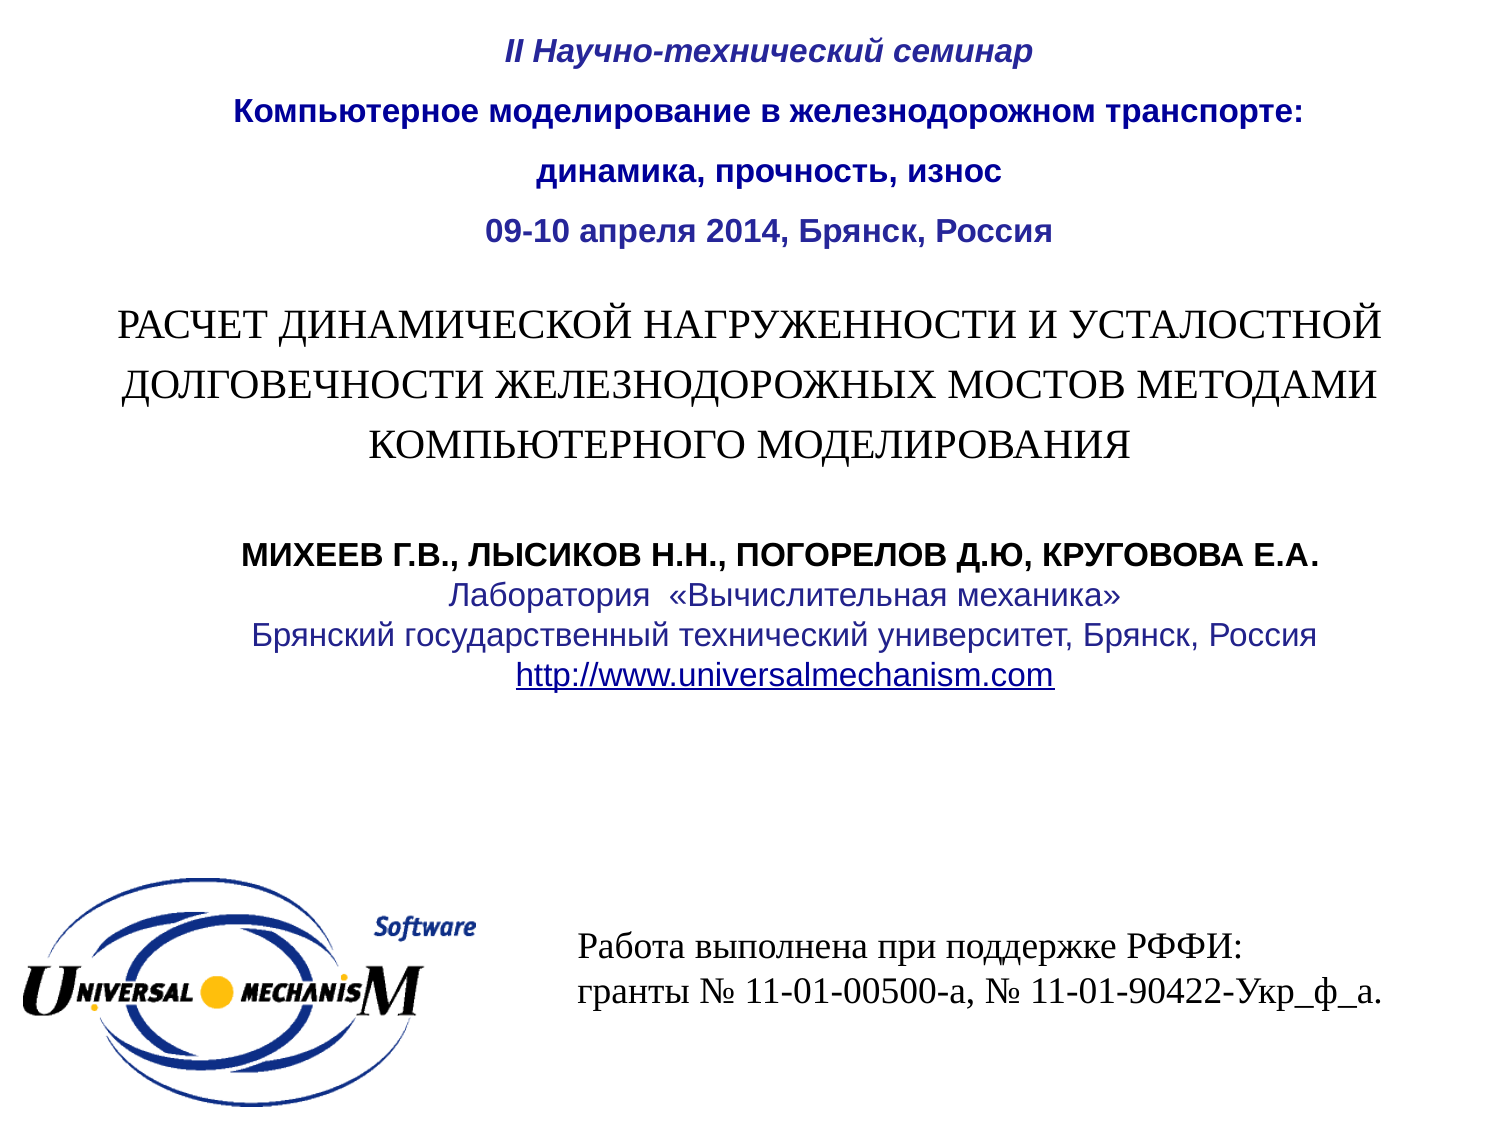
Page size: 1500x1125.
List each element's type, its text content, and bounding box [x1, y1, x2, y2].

text_box МИХЕЕВ Г.В., ЛЫСИКОВ Н.Н., ПОГОРЕЛОВ Д.Ю, КРУГОВОВА Е.А. Лаборатория «Вычислительная механика» Брянский государственный технический университет, Брянск, Россия http://www.universalmechanism.com [163, 525, 1407, 780]
picture [23, 878, 476, 1107]
text_box Работа выполнена при поддержке РФФИ: гранты № 11-01-00500-а, № 11‑01‑90422‑Укр_ф_а. [562, 913, 1418, 1019]
title РАСЧЕТ ДИНАМИЧЕСКОЙ НАГРУЖЕННОСТИ И УСТАЛОСТНОЙ ДОЛГОВЕЧНОСТИ ЖЕЛЕЗНОДОРОЖНЫХ МОСТОВ МЕТОДАМИ КОМПЬЮТЕРНОГО МОДЕЛИРОВАНИЯ [0, 246, 1500, 497]
text_box II Научно-технический семинар Компьютерное моделирование в железнодорожном транспорте: динамика, прочность, износ 09-10 апреля 2014, Брянск, Россия [199, 1, 1340, 257]
